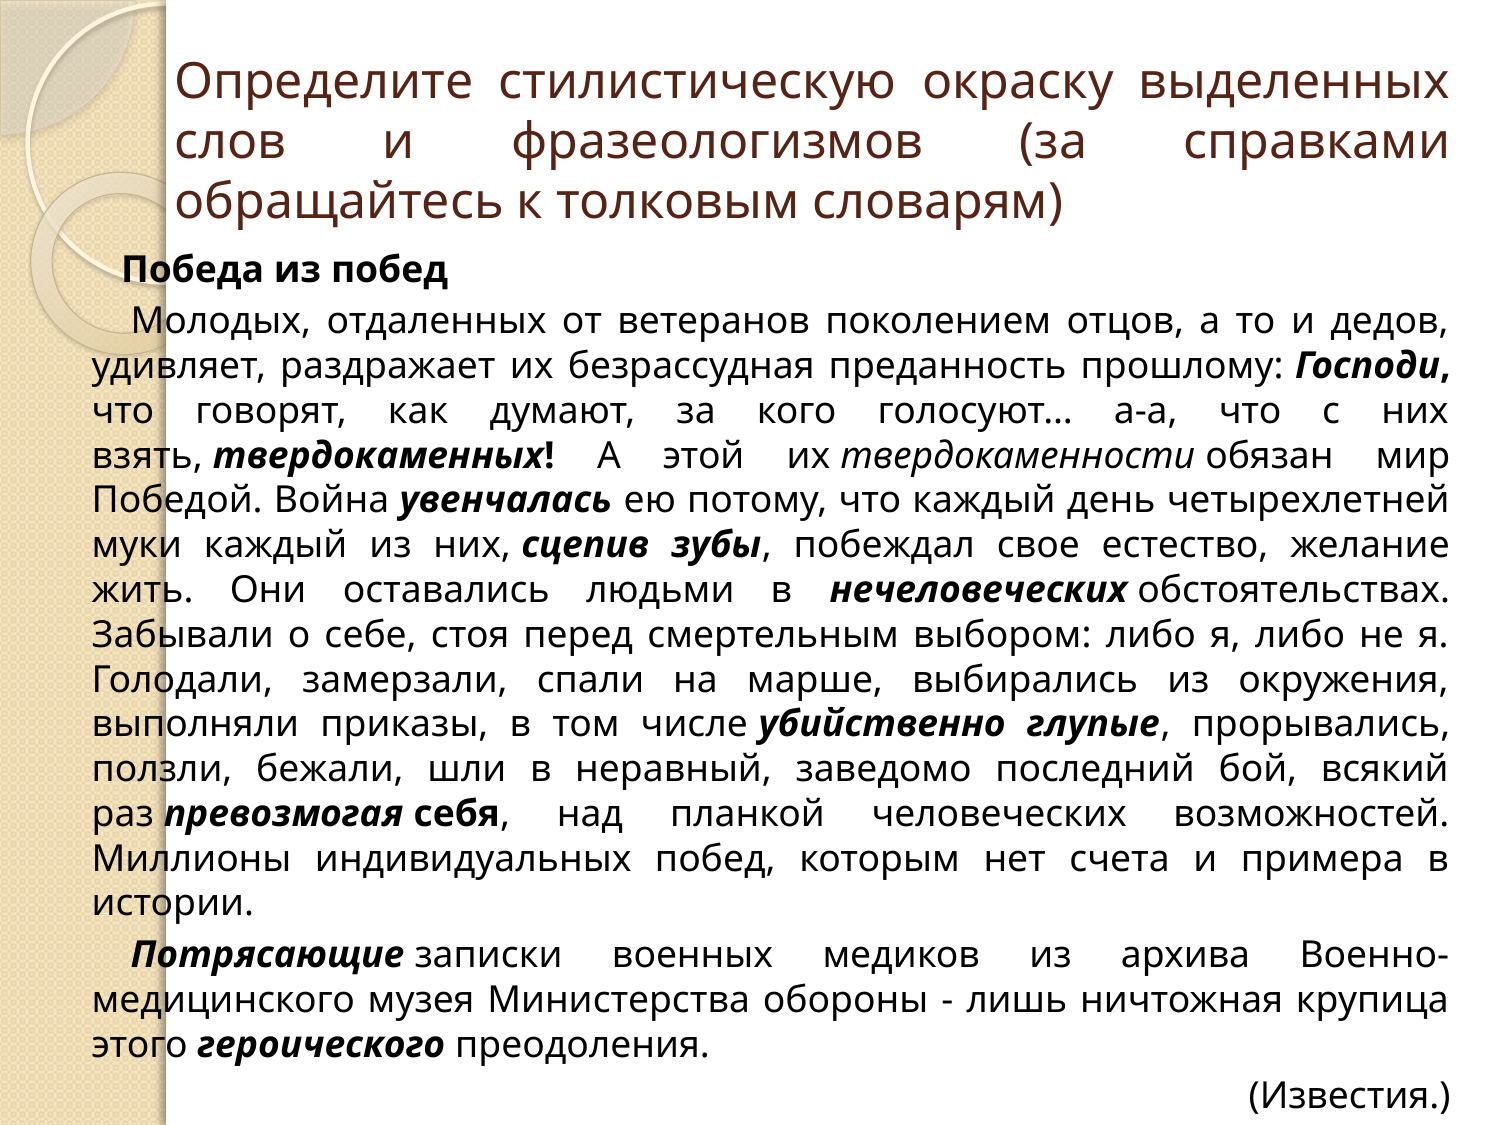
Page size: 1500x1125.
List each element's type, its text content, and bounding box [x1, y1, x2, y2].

title Определите стилистическую окраску выделенных слов и фразеологизмов (за справками обращайтесь к толковым словарям) [159, 45, 1466, 233]
list Победа из побед Молодых, отдаленных от ветеранов поколением отцов, а то и дедов, удивляет, раздражает их безрассудная преданность прошлому: Господи, что говорят, как думают, за кого голосуют… а-а, что с них взять, твердокаменных! А этой их твердокаменности обязан мир Победой. Война увенчалась ею потому, что каждый день четырехлетней муки каждый из них, сцепив зубы, побеждал свое естество, желание жить. Они оставались людьми в нечеловеческих обстоятельствах. Забывали о себе, стоя перед смертельным выбором: либо я, либо не я. Голодали, замерзали, спали на марше, выбирались из окружения, выполняли приказы, в том числе убийственно глупые, прорывались, ползли, бежали, шли в неравный, заведомо последний бой, всякий раз превозмогая себя, над планкой человеческих возможностей. Миллионы индивидуальных побед, которым нет счета и примера в истории. Потрясающие записки военных медиков из архива Военно-медицинского музея Министерства обороны - лишь ничтожная крупица этого героического преодоления. (Известия.) [64, 237, 1466, 1125]
